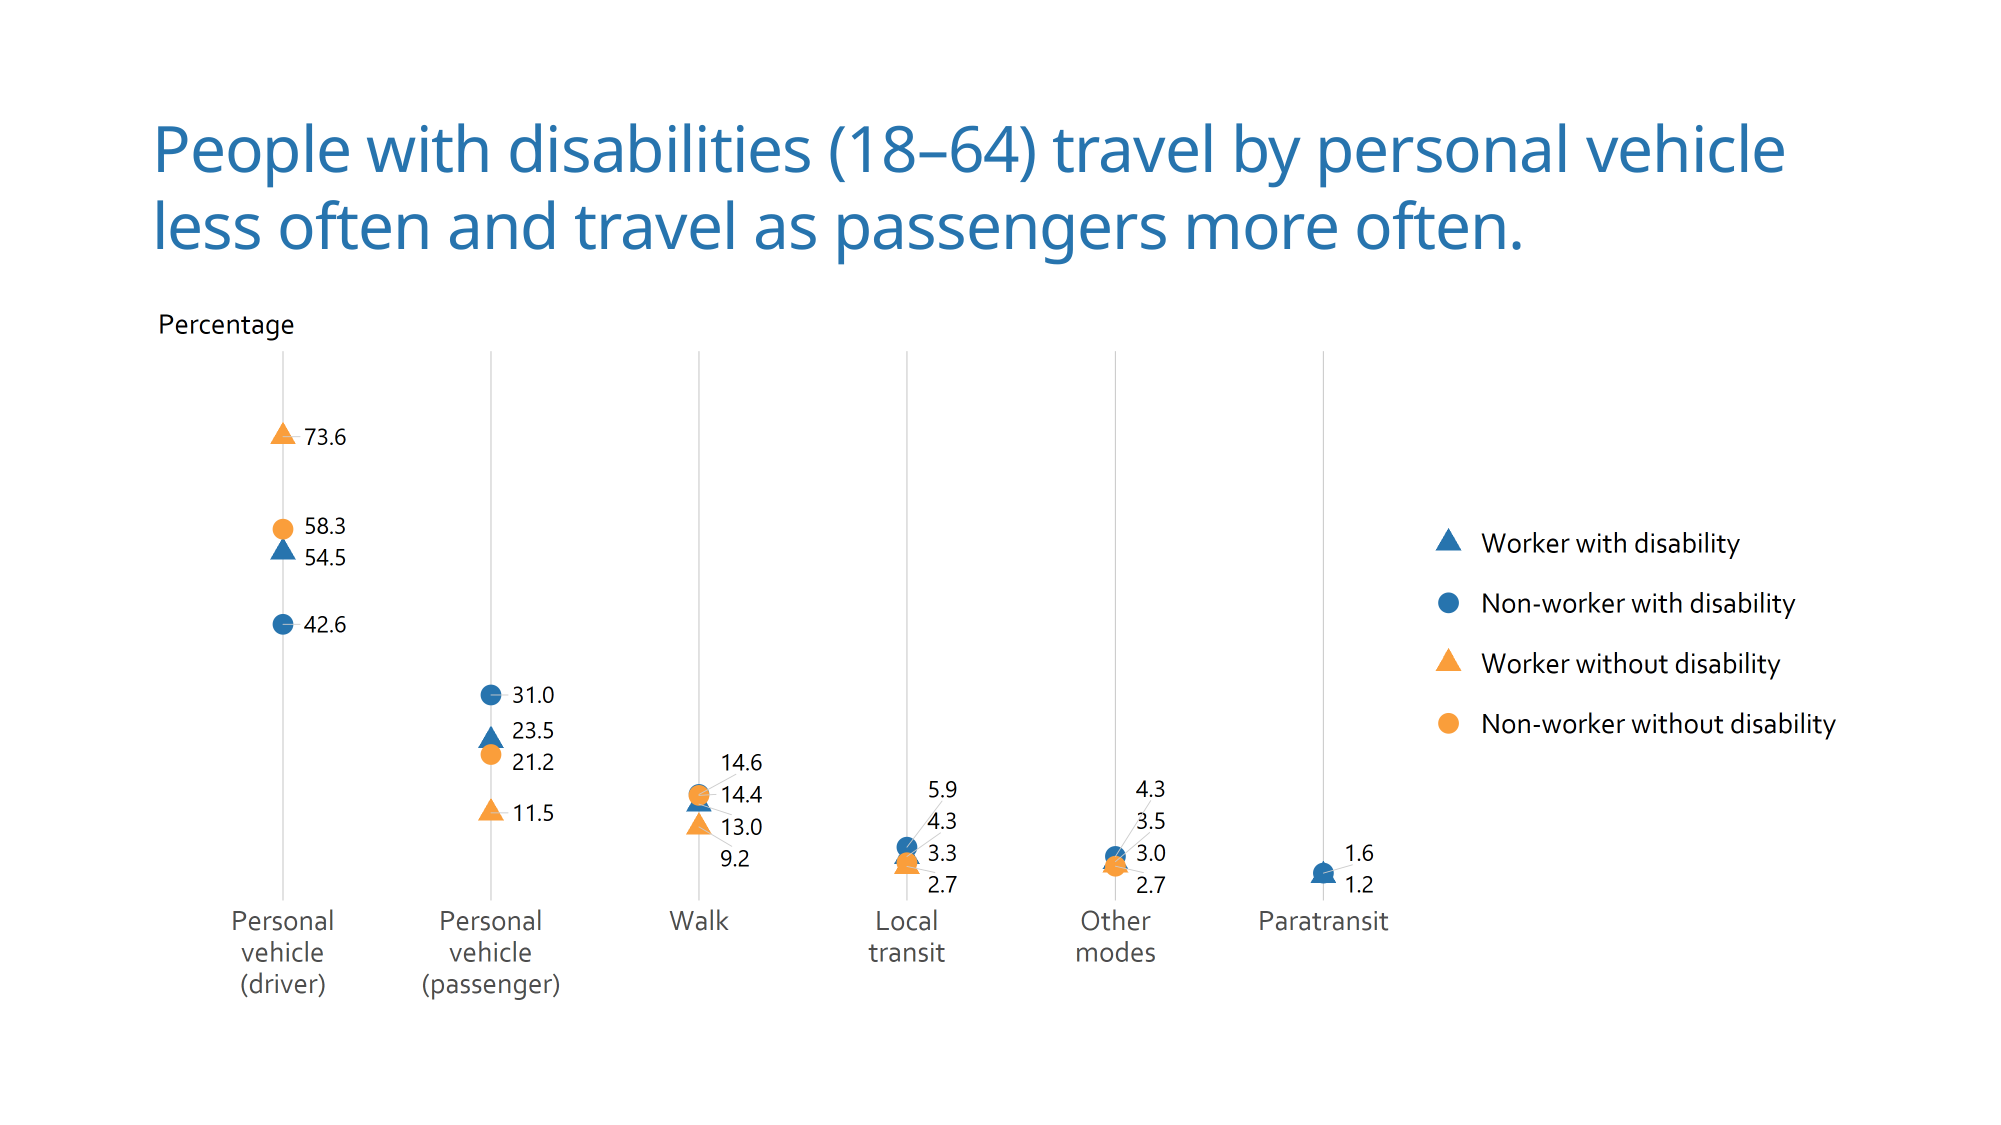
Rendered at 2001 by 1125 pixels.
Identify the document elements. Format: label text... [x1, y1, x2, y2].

title People with disabilities (18–64) travel by personal vehicle less often and travel as passengers more often. [137, 100, 1863, 271]
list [137, 299, 1863, 1014]
